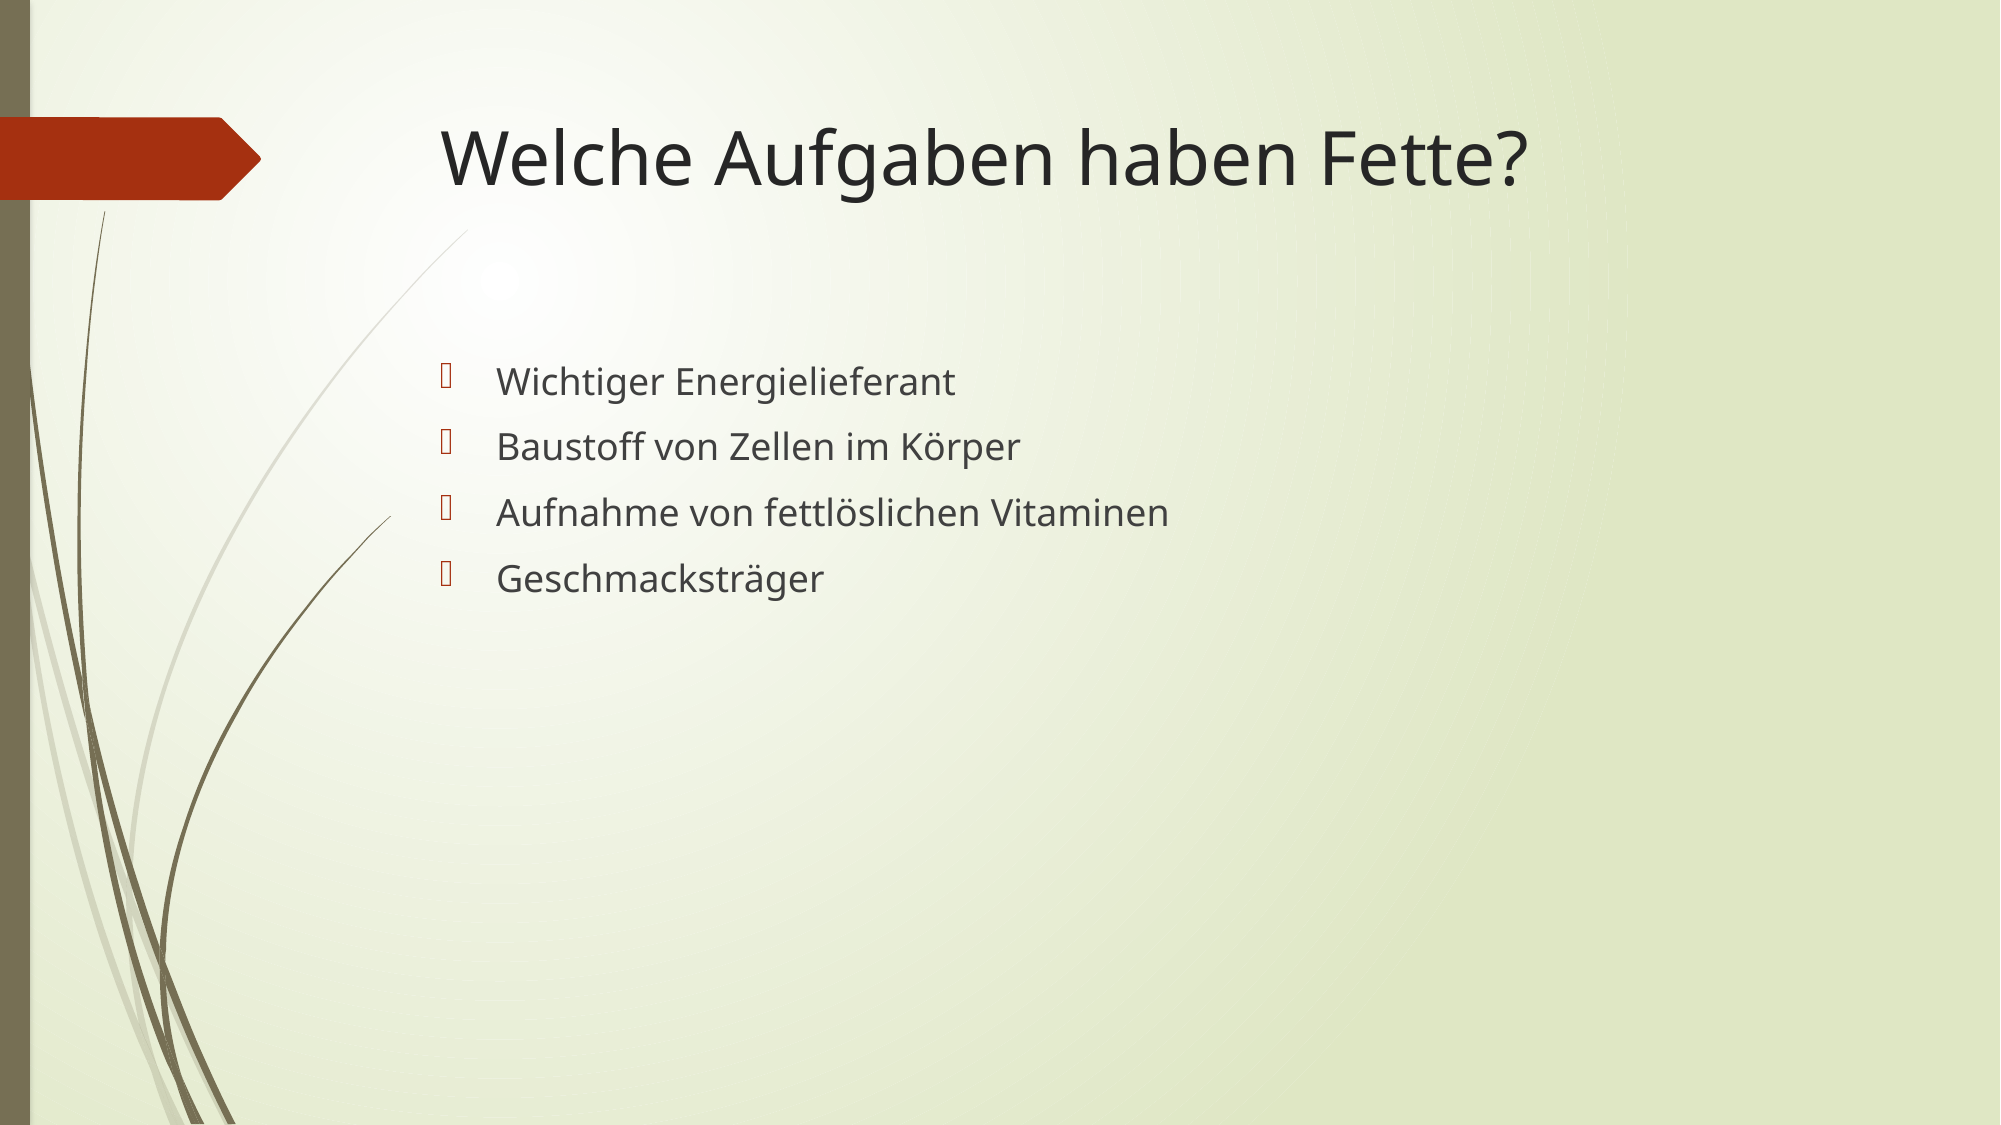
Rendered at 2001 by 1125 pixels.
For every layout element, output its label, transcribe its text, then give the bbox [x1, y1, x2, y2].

title Welche Aufgaben haben Fette? [425, 102, 1888, 313]
list Wichtiger Energielieferant Baustoff von Zellen im Körper Aufnahme von fettlöslichen Vitaminen Geschmacksträger [424, 350, 1888, 970]
